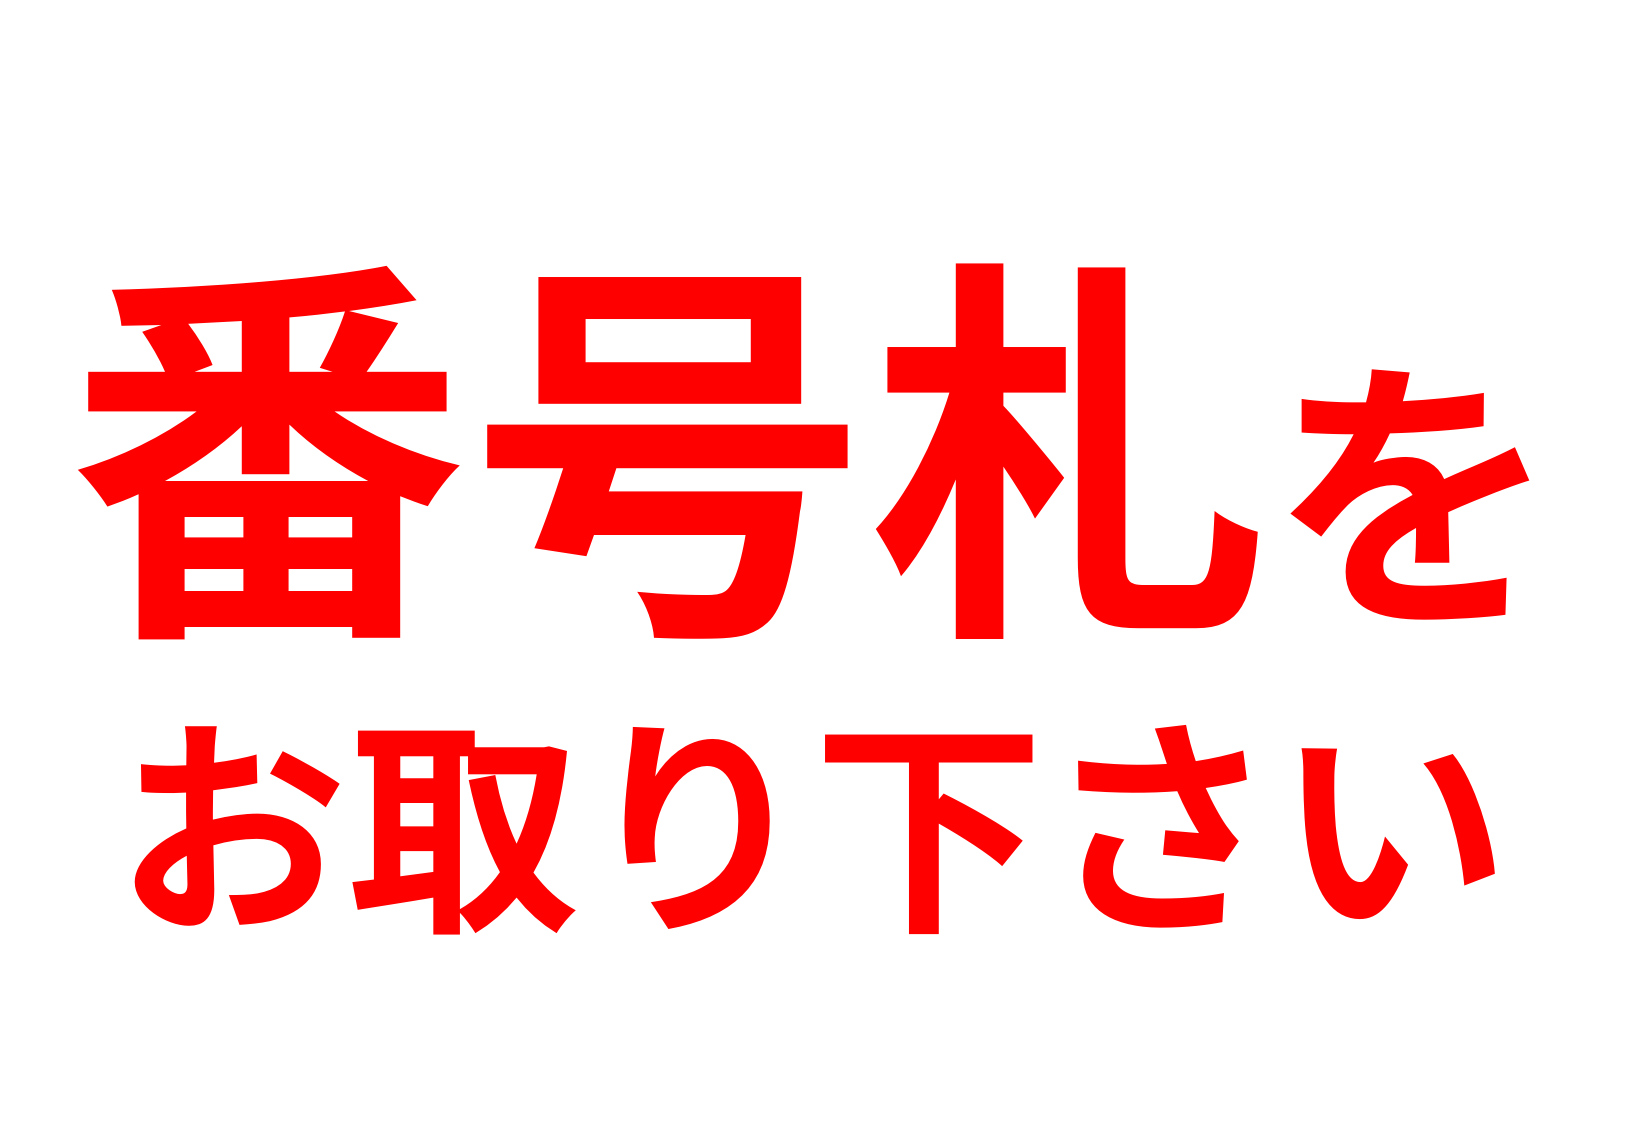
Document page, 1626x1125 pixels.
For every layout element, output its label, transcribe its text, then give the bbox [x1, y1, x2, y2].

text_box 番号札を お取り下さい [0, 196, 1625, 969]
